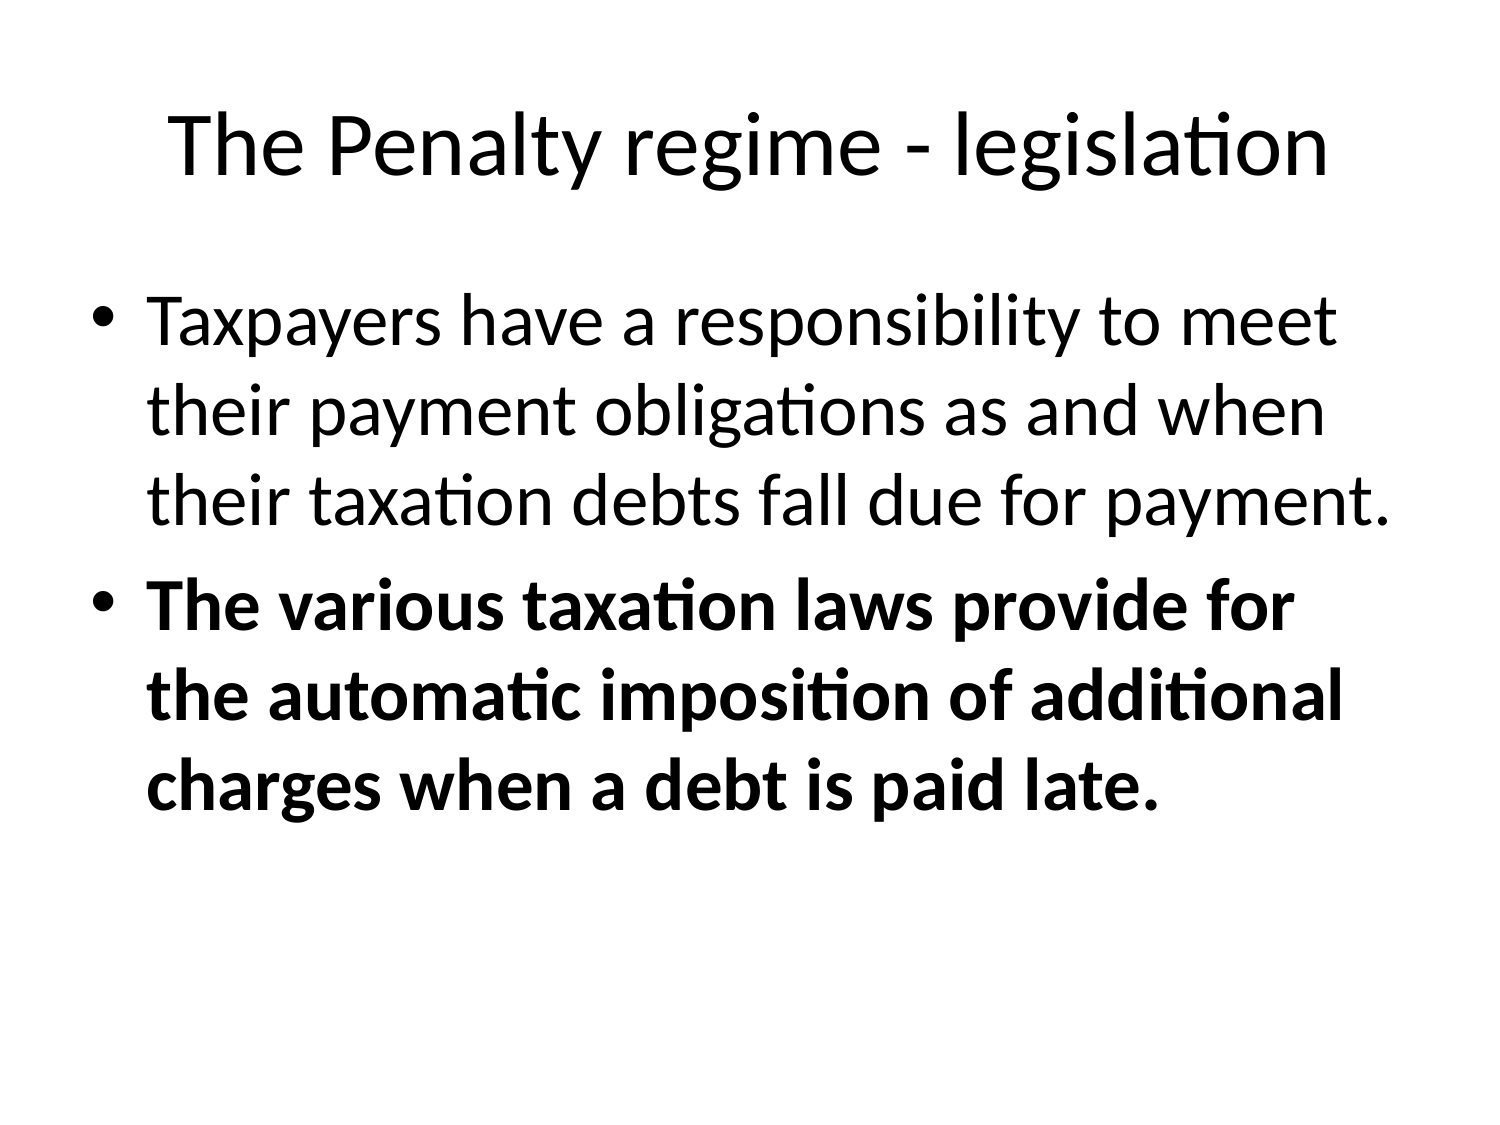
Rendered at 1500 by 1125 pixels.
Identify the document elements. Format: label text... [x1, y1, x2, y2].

title The Penalty regime - legislation [75, 45, 1425, 233]
list Taxpayers have a responsibility to meet their payment obligations as and when their taxation debts fall due for payment. The various taxation laws provide for the automatic imposition of additional charges when a debt is paid late. [75, 262, 1425, 1005]
